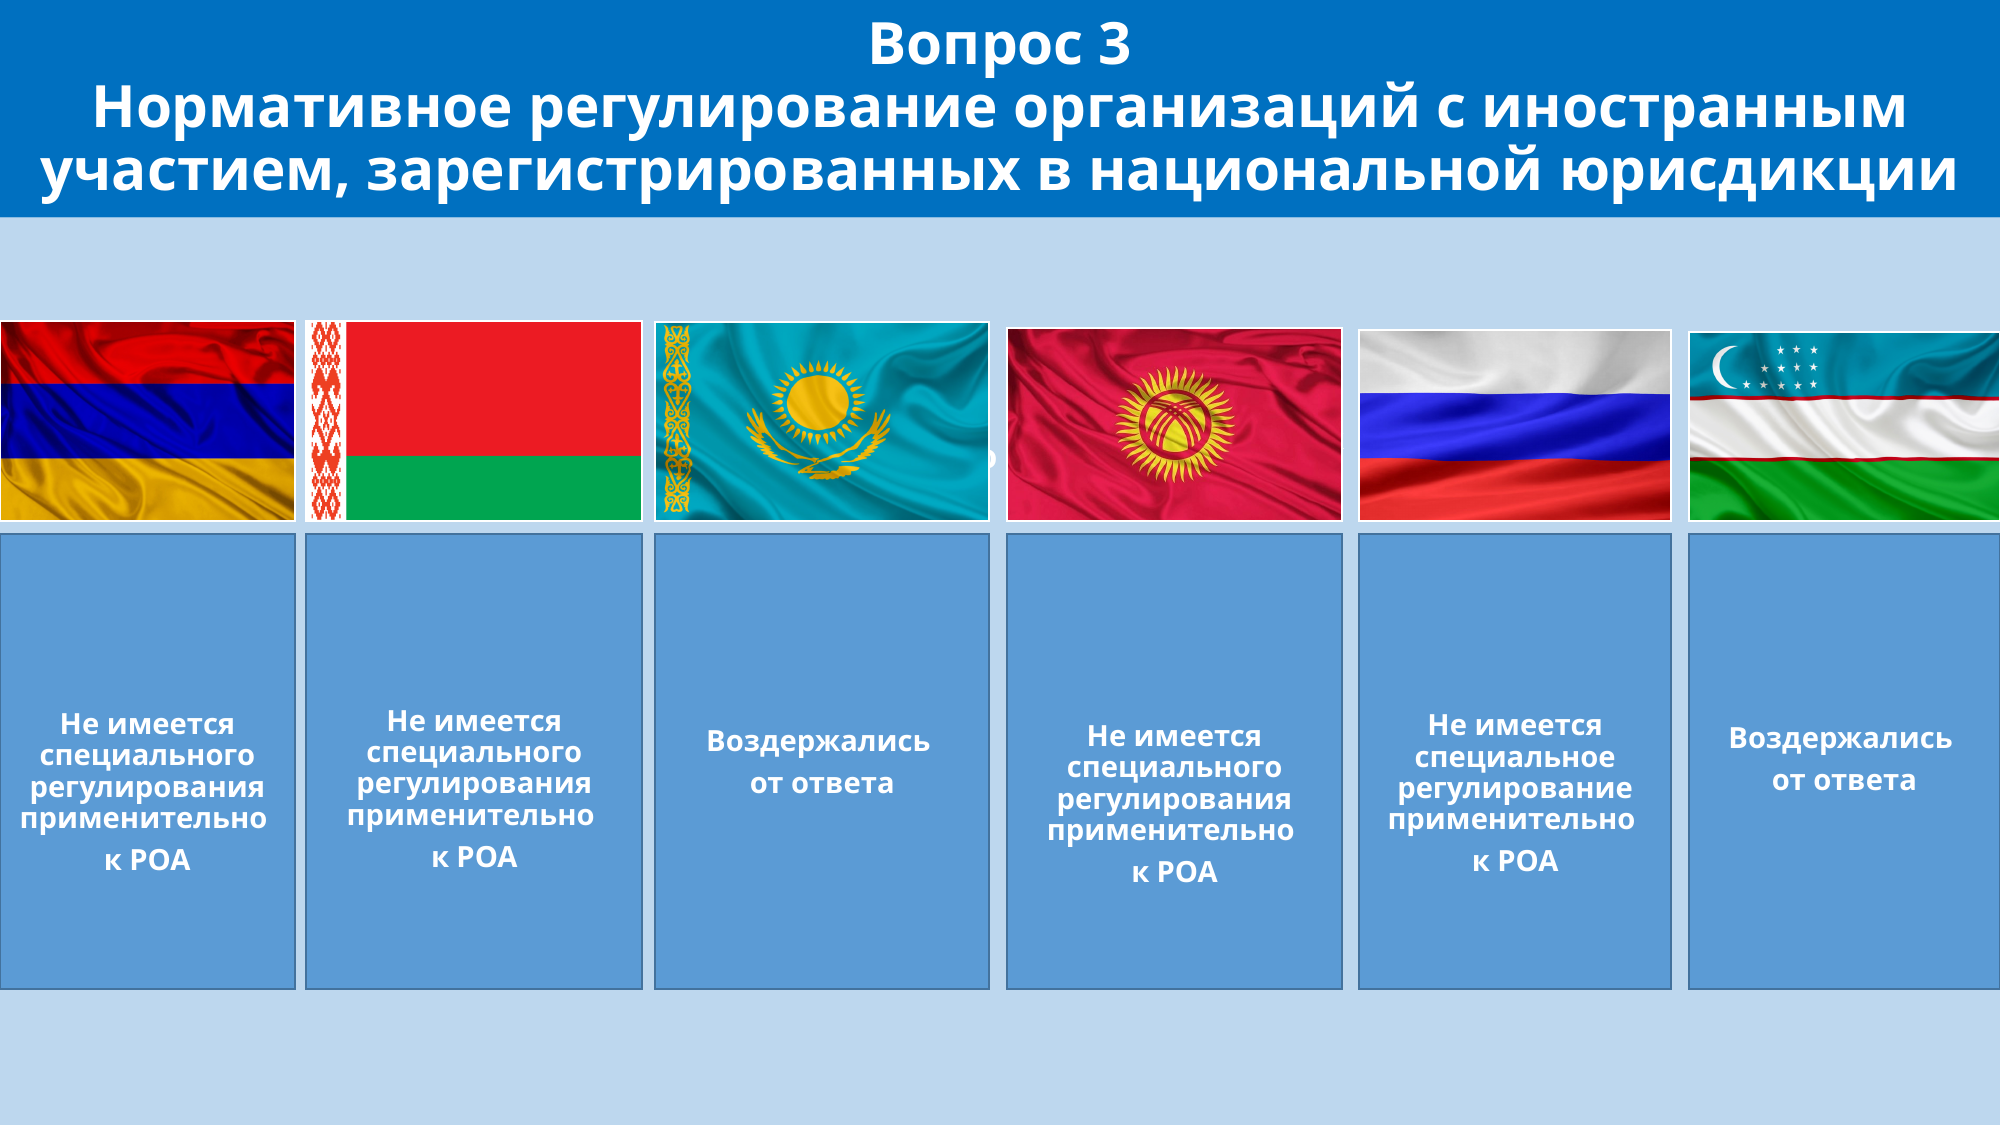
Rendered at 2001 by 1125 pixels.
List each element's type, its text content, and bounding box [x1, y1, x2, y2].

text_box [1359, 330, 1672, 522]
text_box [1688, 331, 2000, 522]
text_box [306, 320, 675, 522]
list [0, 217, 2000, 1125]
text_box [655, 322, 1008, 522]
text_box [0, 320, 295, 522]
title Вопрос 3 Нормативное регулирование организаций с иностранным участием, зарегистрированных в национальной юрисдикции [0, 0, 2000, 217]
